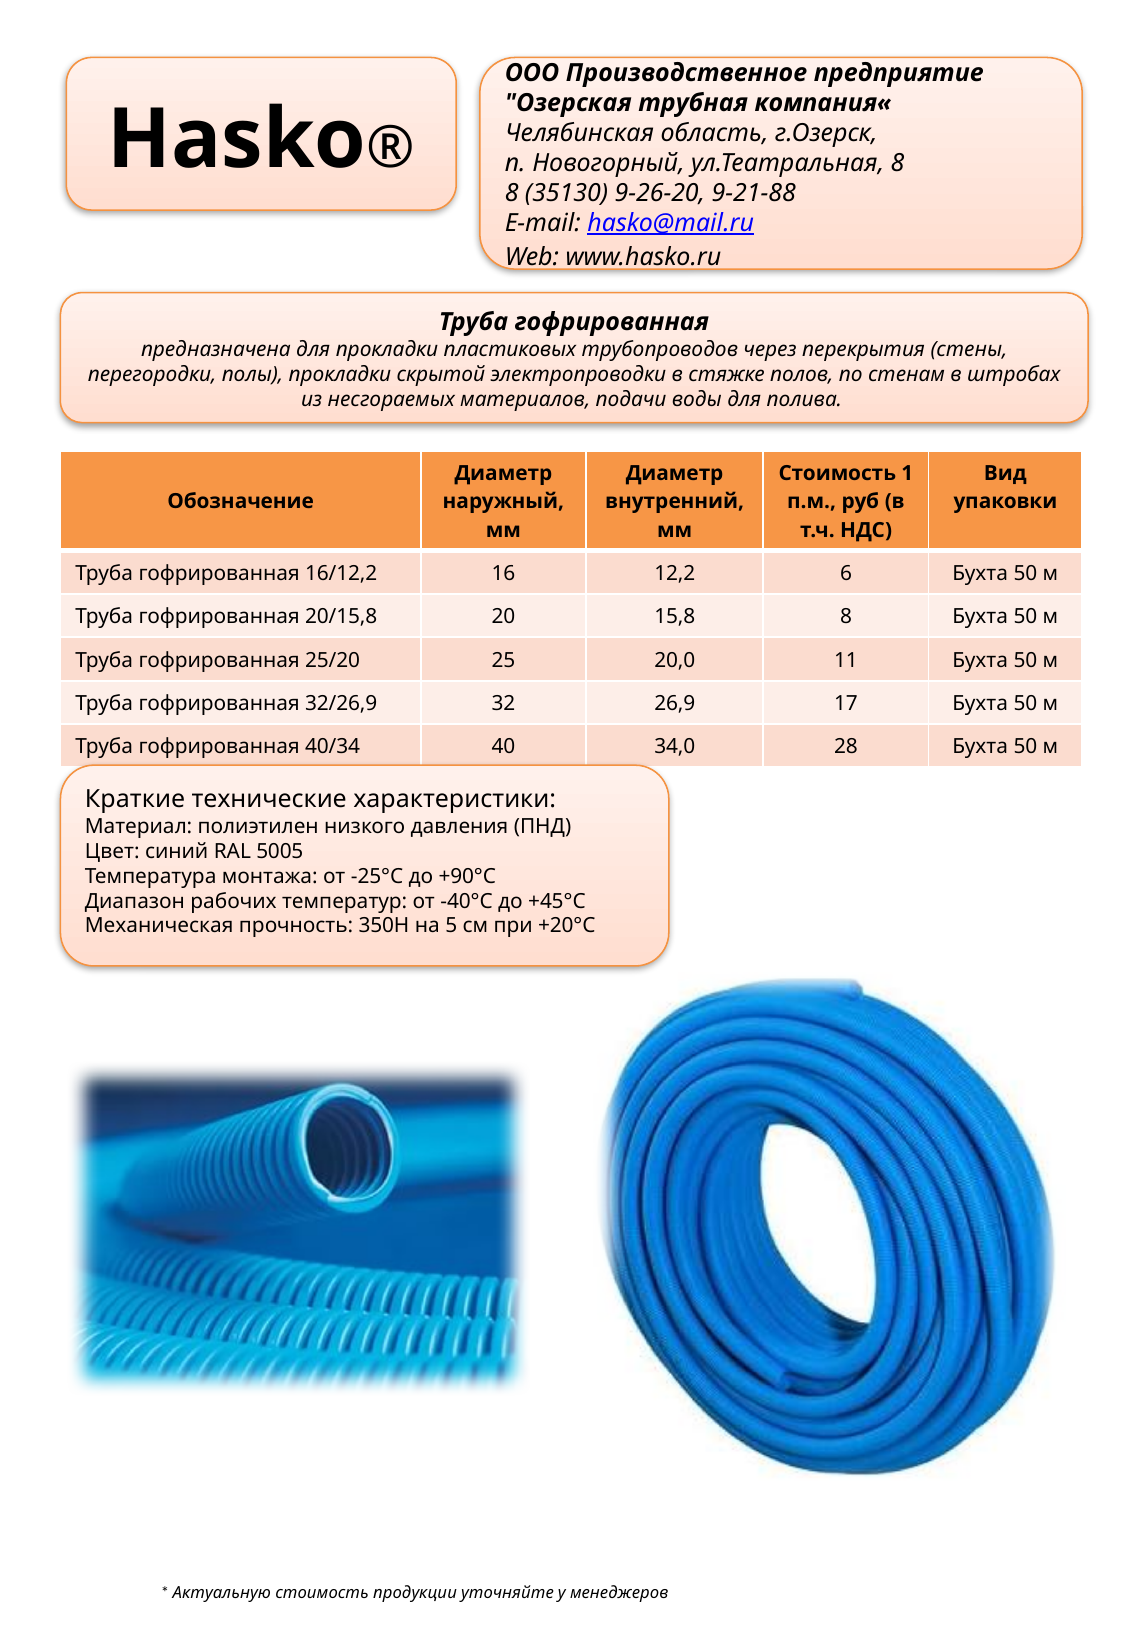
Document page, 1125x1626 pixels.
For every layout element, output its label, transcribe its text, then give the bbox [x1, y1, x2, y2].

table_header Стоимость 1 п.м., руб (в т.ч. НДС) [764, 452, 928, 548]
table_cell 25 [422, 638, 585, 680]
picture [593, 965, 1067, 1498]
table_cell Бухта 50 м [929, 682, 1081, 723]
table_cell Бухта 50 м [929, 638, 1081, 680]
text_box Краткие технические характеристики: Материал: полиэтилен низкого давления (ПНД) Цвет: синий RAL 5005 Температура монтажа: от -25°С до +90°С Диапазон рабочих температур: от -40°С до +45°С Механическая прочность: 350Н на 5 см при +20°С [59, 764, 670, 967]
picture [66, 1060, 531, 1397]
table_cell Бухта 50 м [929, 553, 1081, 593]
text_box Труба гофрированная предназначена для прокладки пластиковых трубопроводов через перекрытия (стены, перегородки, полы), прокладки скрытой электропроводки в стяжке полов, по стенам в штробах из несгораемых материалов, подачи воды для полива. [59, 291, 1089, 424]
table_cell Труба гофрированная 16/12,2 [61, 553, 420, 593]
table_header Диаметр наружный, мм [422, 452, 585, 548]
table_cell 34,0 [587, 725, 762, 766]
table_header Вид упаковки [929, 452, 1081, 548]
text_box Hasko® [65, 56, 457, 211]
table_cell Труба гофрированная 40/34 [61, 725, 420, 766]
table_cell Труба гофрированная 25/20 [61, 638, 420, 680]
text_box * Актуальную стоимость продукции уточняйте у менеджеров [146, 1574, 689, 1610]
table_cell 15,8 [587, 595, 762, 636]
table_cell 32 [422, 682, 585, 723]
table_cell 40 [422, 725, 585, 763]
table_cell 20 [422, 595, 585, 636]
table_cell 12,2 [587, 553, 762, 593]
table_cell 8 [764, 595, 928, 636]
table_cell 28 [764, 725, 928, 766]
table_cell 16 [422, 553, 585, 593]
table_cell 11 [764, 638, 928, 680]
table_cell 20,0 [587, 638, 762, 680]
table_cell 6 [764, 553, 928, 593]
table_cell Бухта 50 м [929, 725, 1081, 766]
table_header Обозначение [61, 452, 420, 548]
table_cell Труба гофрированная 20/15,8 [61, 595, 420, 636]
table_cell Труба гофрированная 32/26,9 [61, 682, 420, 723]
table_header Диаметр внутренний, мм [587, 452, 762, 548]
table_cell Бухта 50 м [929, 595, 1081, 636]
table_cell 17 [764, 682, 928, 723]
text_box ООО Производственное предприятие "Озерская трубная компания« Челябинская область, г.Озерск, п. Новогорный, ул.Театральная, 8 8 (35130) 9-26-20, 9-21-88 E-mail: hasko@mail.ru Web: www.hasko.ru [479, 56, 1084, 270]
table_cell 26,9 [587, 682, 762, 723]
